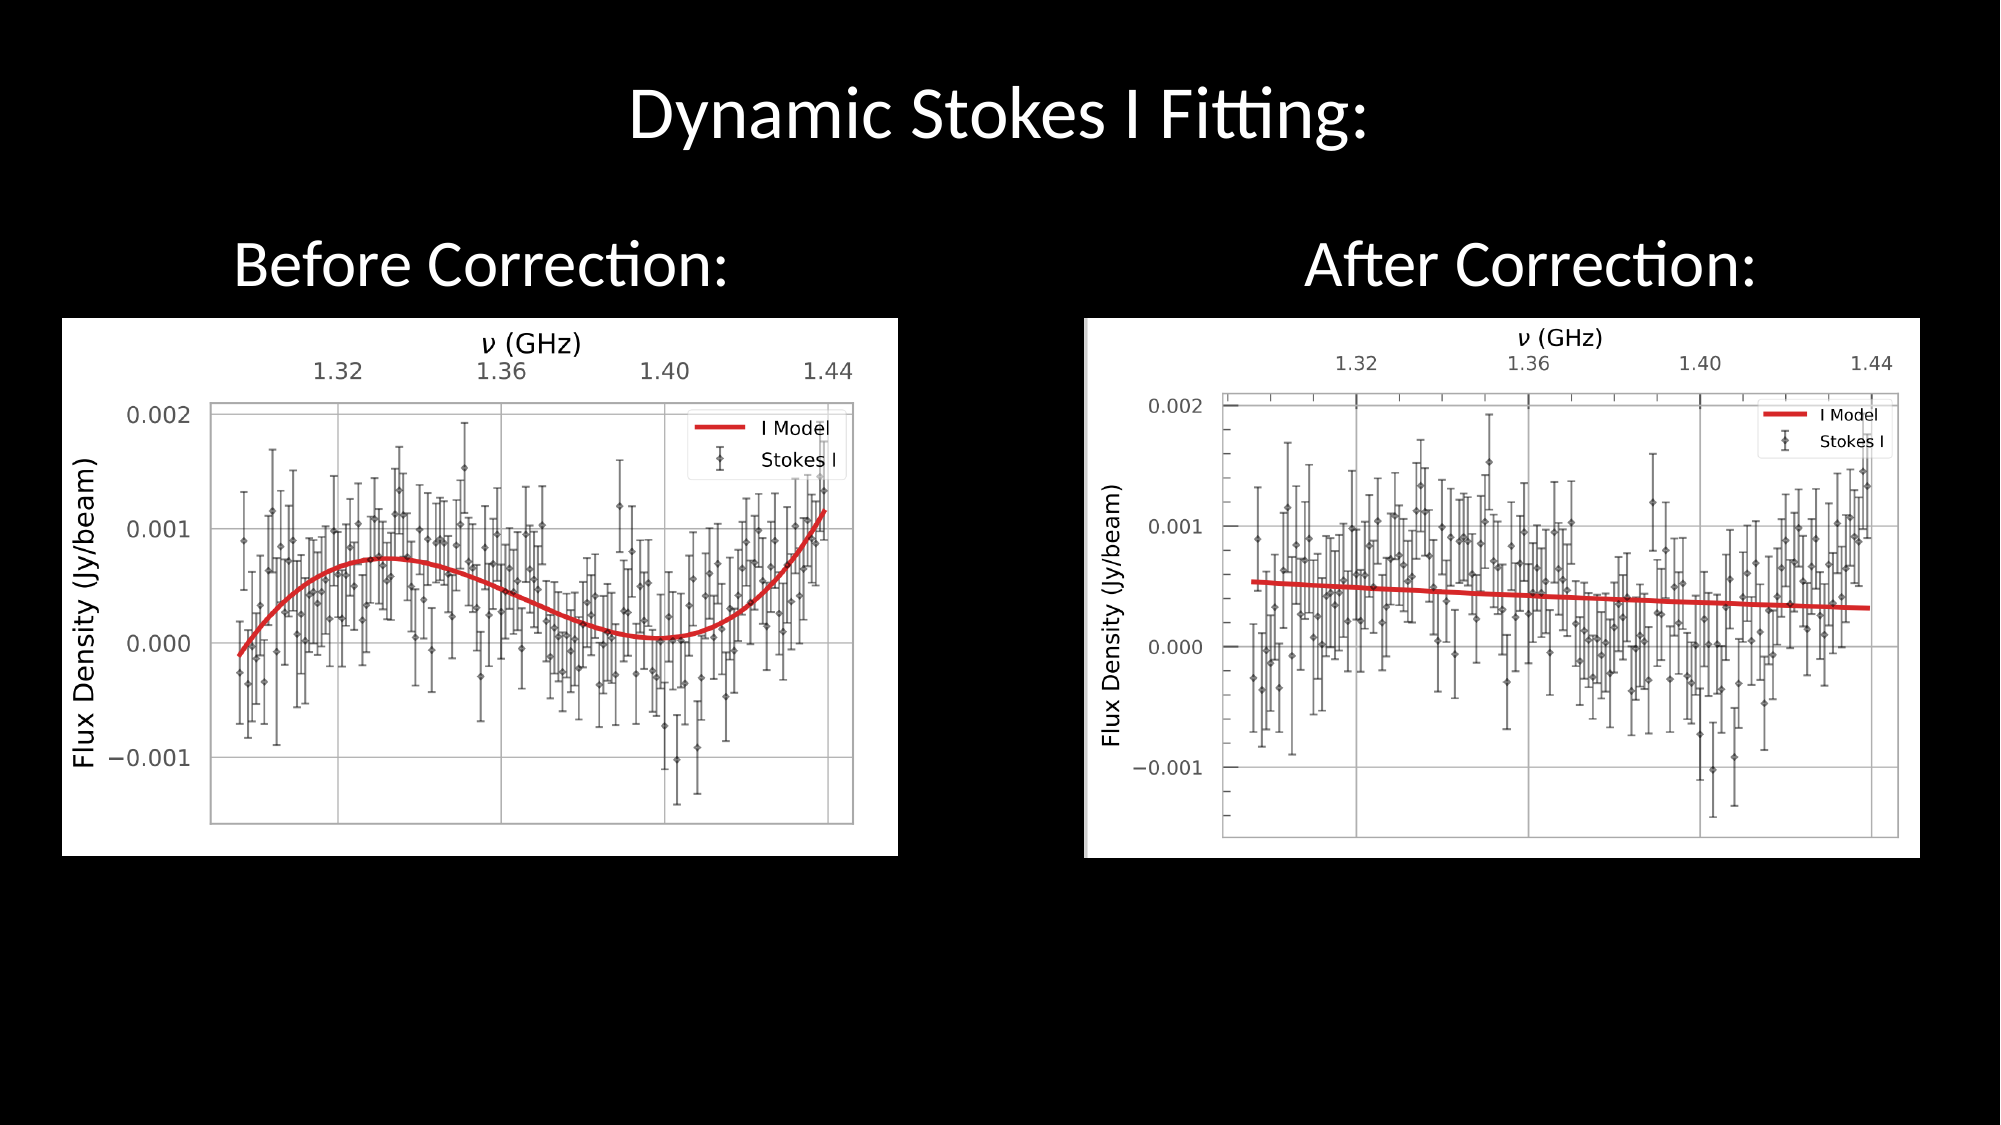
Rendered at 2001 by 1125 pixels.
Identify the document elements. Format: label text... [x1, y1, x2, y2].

text_box Dynamic Stokes I Fitting: [480, 56, 1520, 161]
picture [62, 318, 898, 856]
text_box After Correction: [1014, 212, 2000, 307]
picture [1084, 318, 1920, 858]
text_box Before Correction: [0, 212, 1000, 307]
